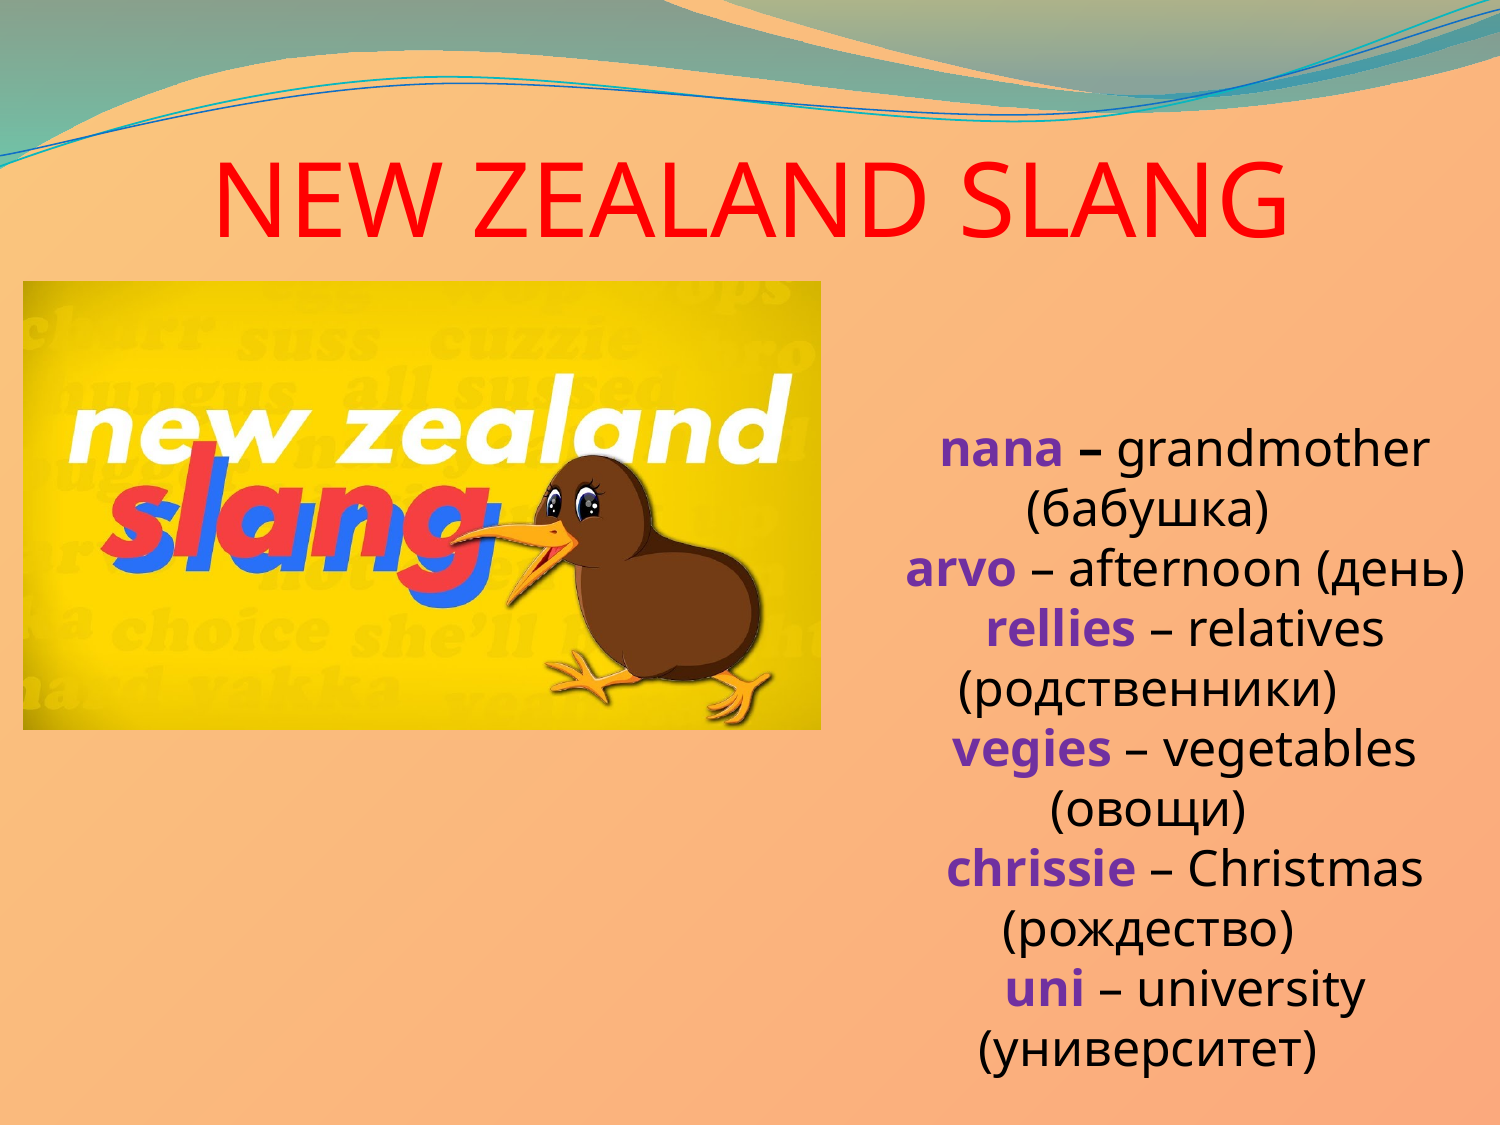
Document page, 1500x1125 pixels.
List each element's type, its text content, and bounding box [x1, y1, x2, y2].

text_box nana – grandmother (бабушка) arvo – afternoon (день) rellies – relatives (родственники) vegies – vegetables (овощи) chrissie – Christmas (рождество) uni – university (университет) [796, 408, 1500, 1084]
picture [23, 280, 821, 730]
title NEW ZEALAND SLANG [70, 70, 1433, 258]
